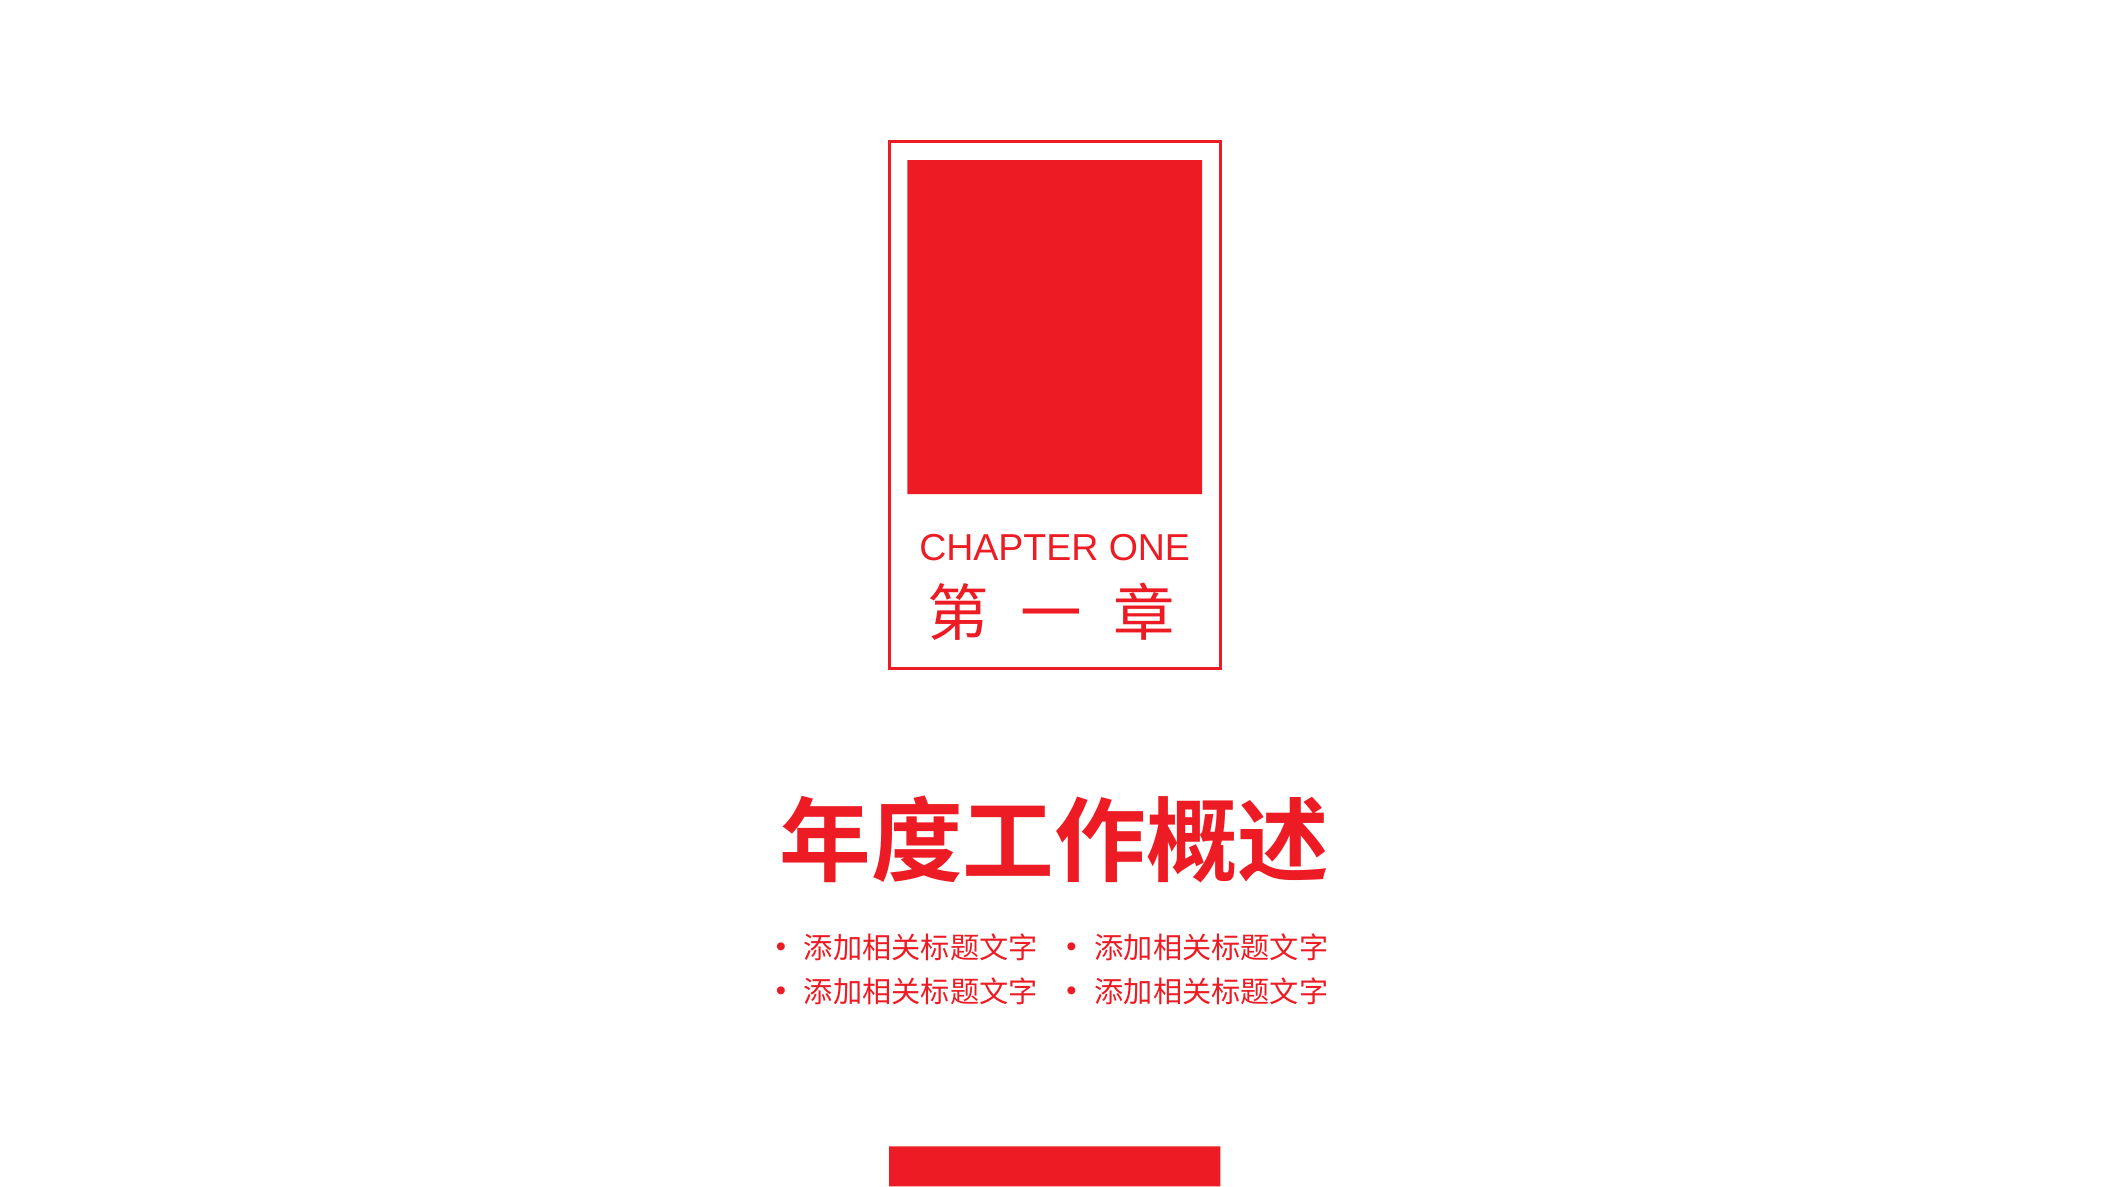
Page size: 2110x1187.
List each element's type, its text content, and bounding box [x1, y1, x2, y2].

text_box 年度工作概述 [729, 782, 1380, 893]
text_box 添加相关标题文字 [775, 973, 1039, 1009]
text_box 添加相关标题文字 [1066, 973, 1329, 1009]
text_box CHAPTER ONE [899, 509, 1210, 569]
text_box [889, 141, 1221, 669]
text_box 添加相关标题文字 [775, 928, 1039, 965]
text_box 第 一 章 [927, 573, 1176, 648]
text_box [907, 160, 1203, 495]
text_box 添加相关标题文字 [1066, 928, 1329, 965]
text_box [889, 1146, 1221, 1187]
